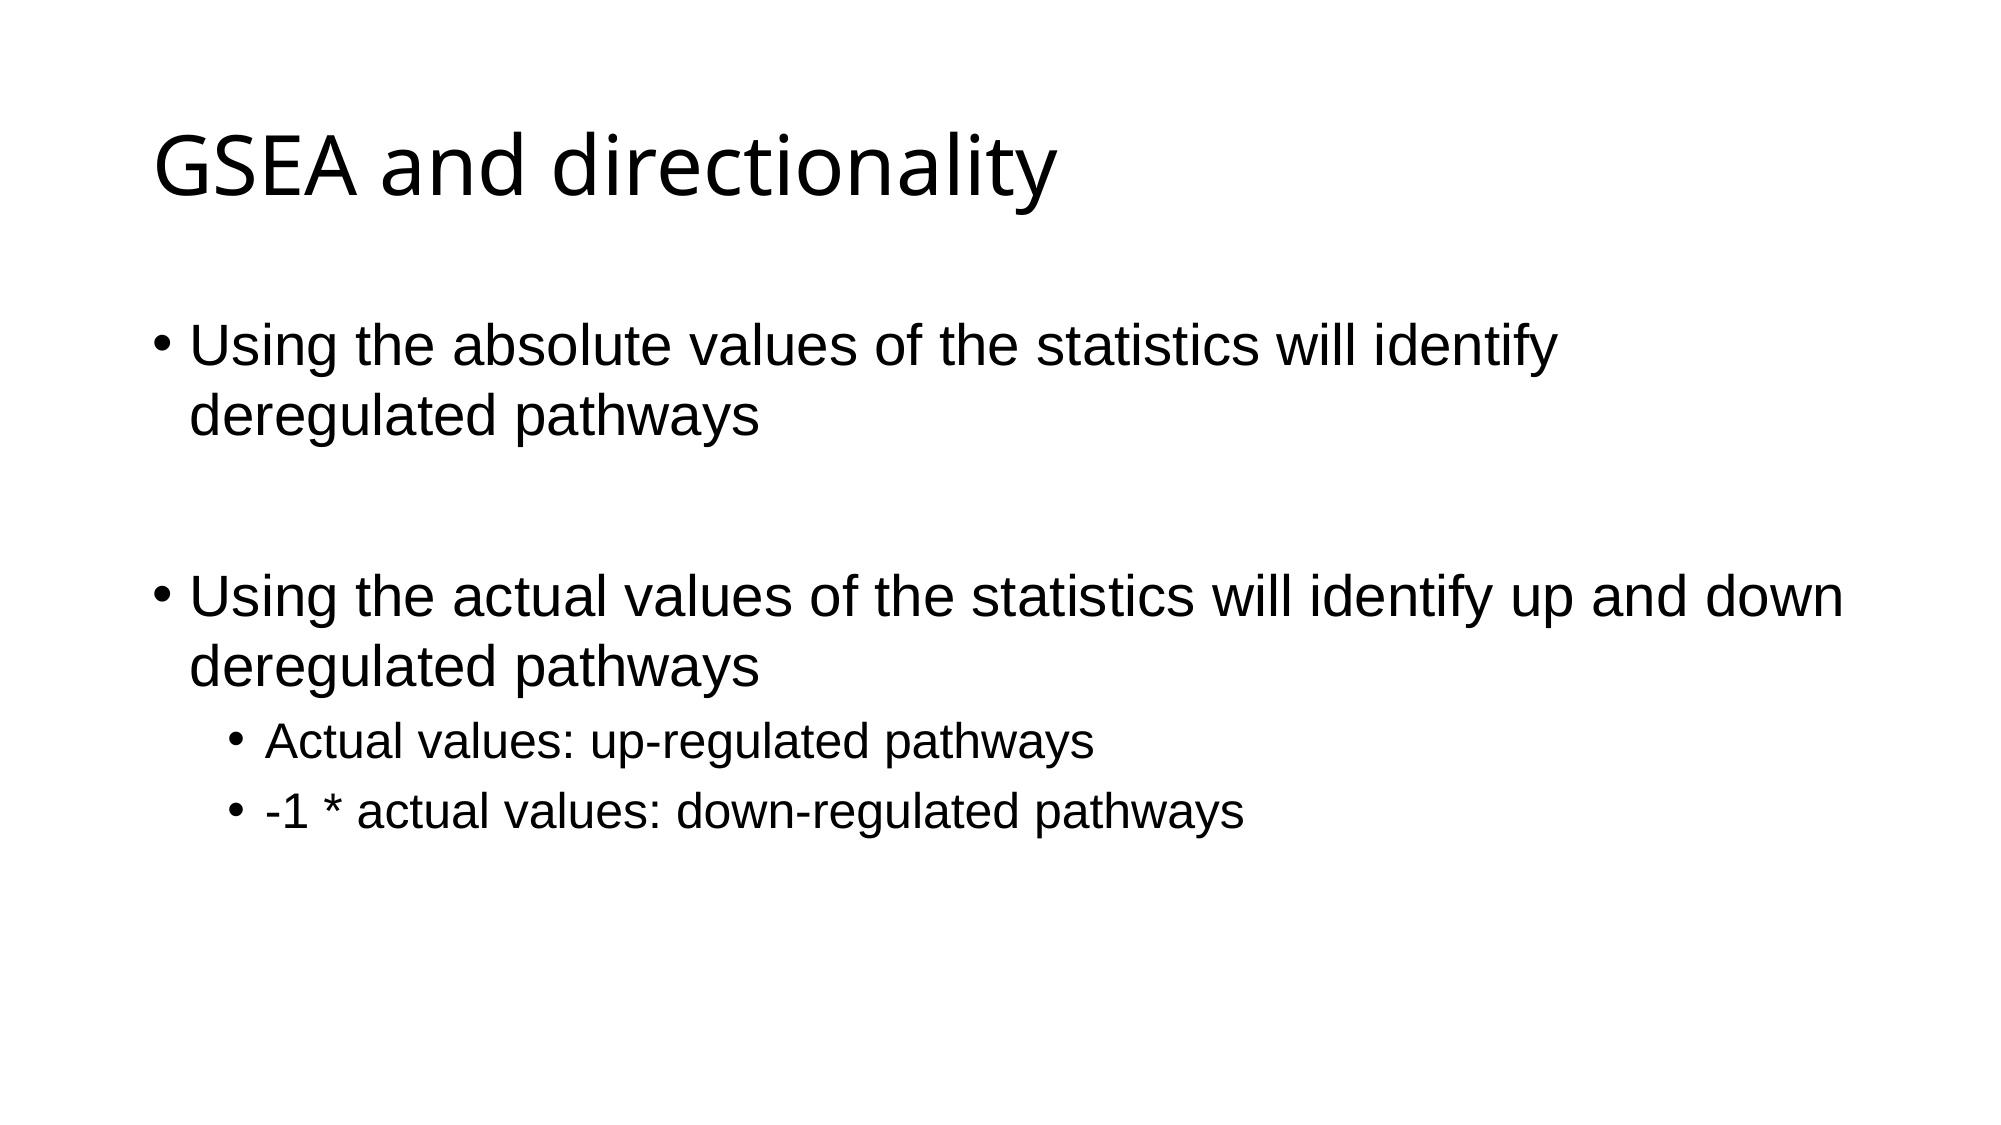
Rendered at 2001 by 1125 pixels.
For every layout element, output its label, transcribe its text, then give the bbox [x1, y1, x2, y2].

title GSEA and directionality [137, 59, 1863, 278]
list Using the absolute values of the statistics will identify deregulated pathways Using the actual values of the statistics will identify up and down deregulated pathways Actual values: up-regulated pathways -1 * actual values: down-regulated pathways [137, 299, 1863, 1014]
